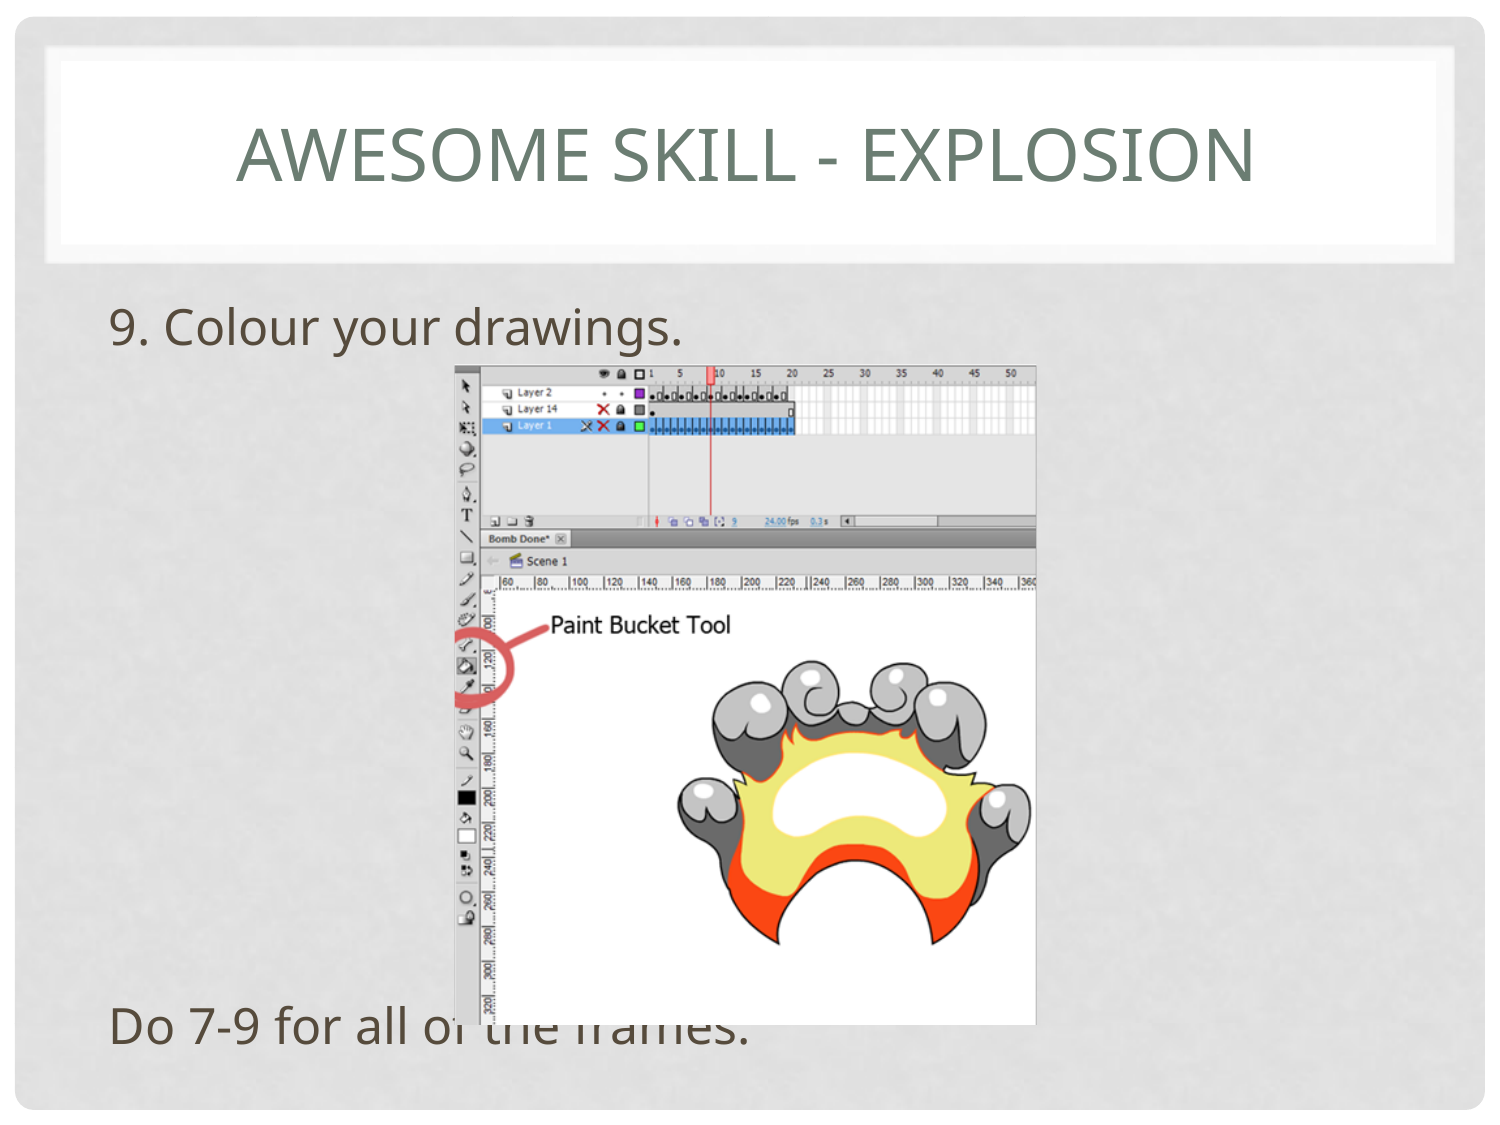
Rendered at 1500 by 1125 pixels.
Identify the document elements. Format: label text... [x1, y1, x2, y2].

list 9. Colour your drawings. Do 7-9 for all of the frames. [75, 287, 1425, 1106]
title Awesome skill - explosion [69, 66, 1425, 238]
picture [454, 363, 1037, 1025]
